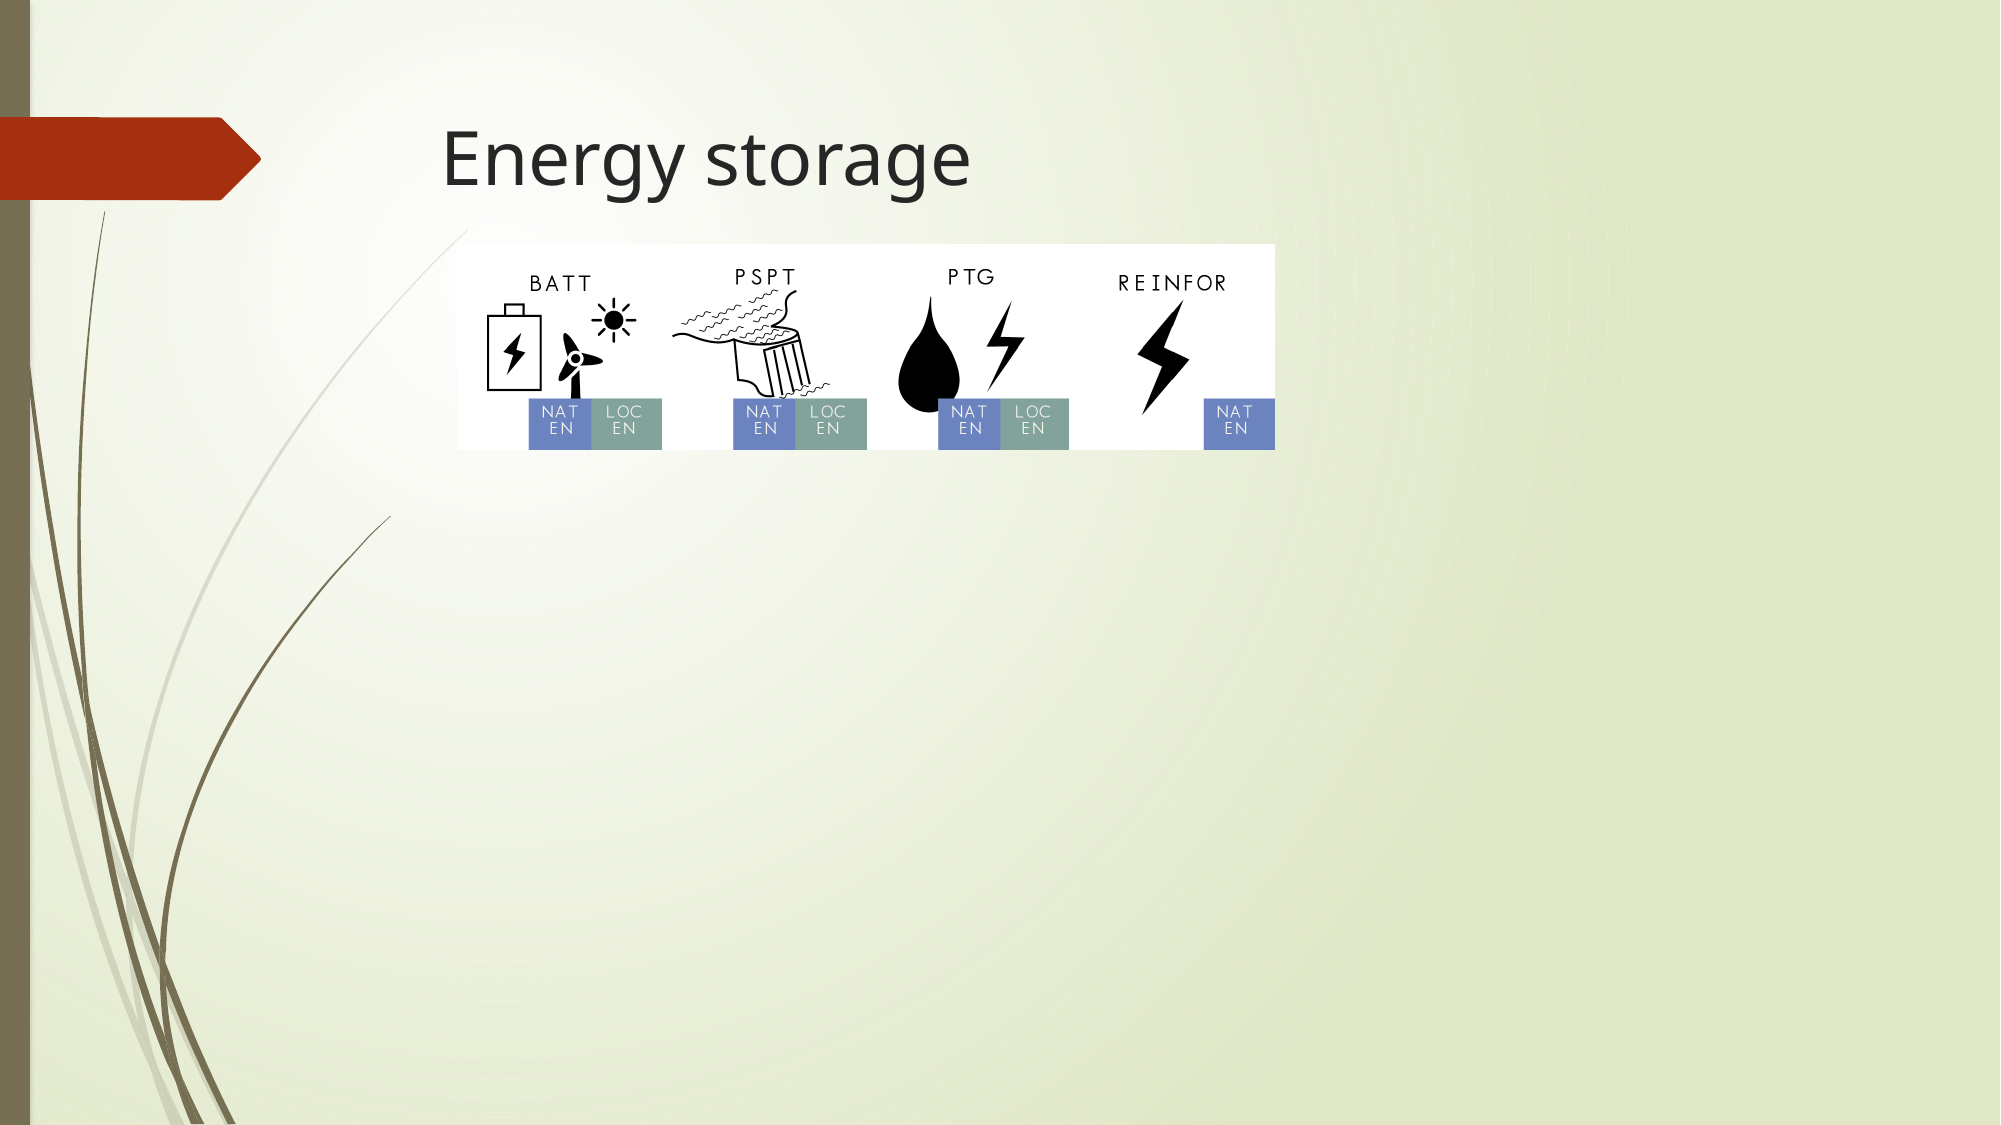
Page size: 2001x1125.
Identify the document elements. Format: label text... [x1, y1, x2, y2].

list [456, 244, 661, 451]
title Energy storage [425, 102, 1888, 313]
picture [661, 244, 1275, 451]
